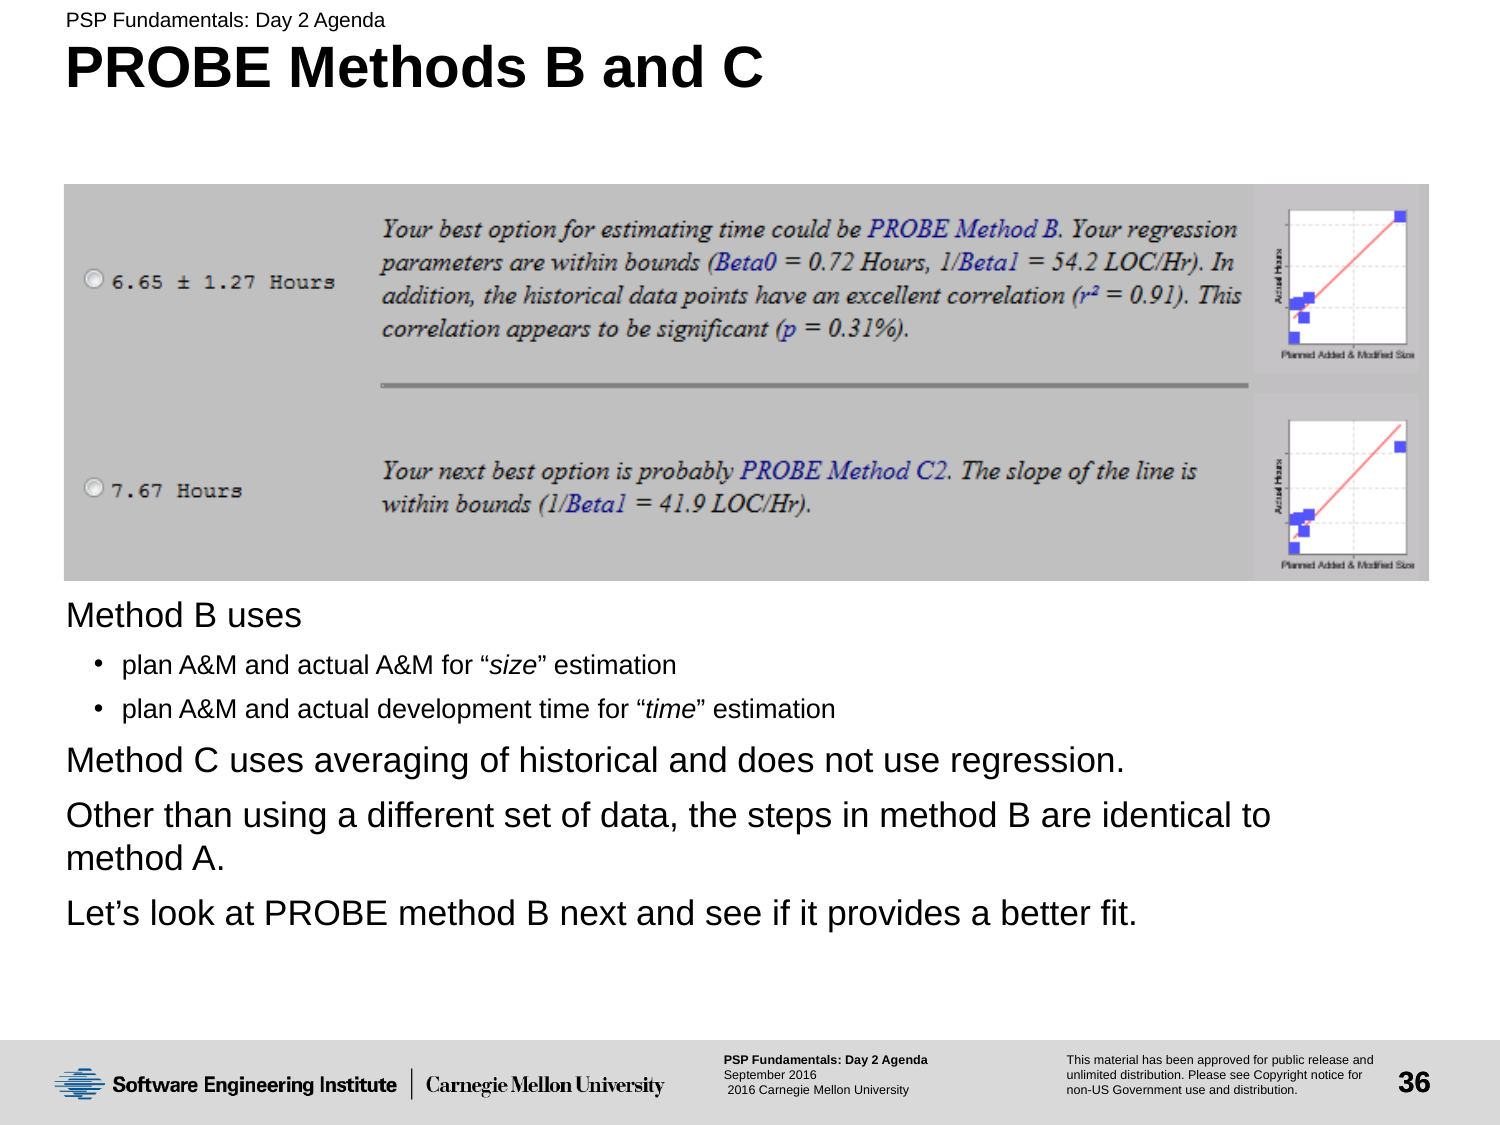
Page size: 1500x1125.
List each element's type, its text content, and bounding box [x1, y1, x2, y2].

title PROBE Methods B and C [65, 37, 1430, 148]
picture [63, 184, 1430, 581]
picture [46, 1061, 673, 1104]
list Method B uses plan A&M and actual A&M for “size” estimation plan A&M and actual development time for “time” estimation Method C uses averaging of historical and does not use regression. Other than using a different set of data, the steps in method B are identical to method A. Let’s look at PROBE method B next and see if it provides a better fit. [65, 592, 1431, 1000]
